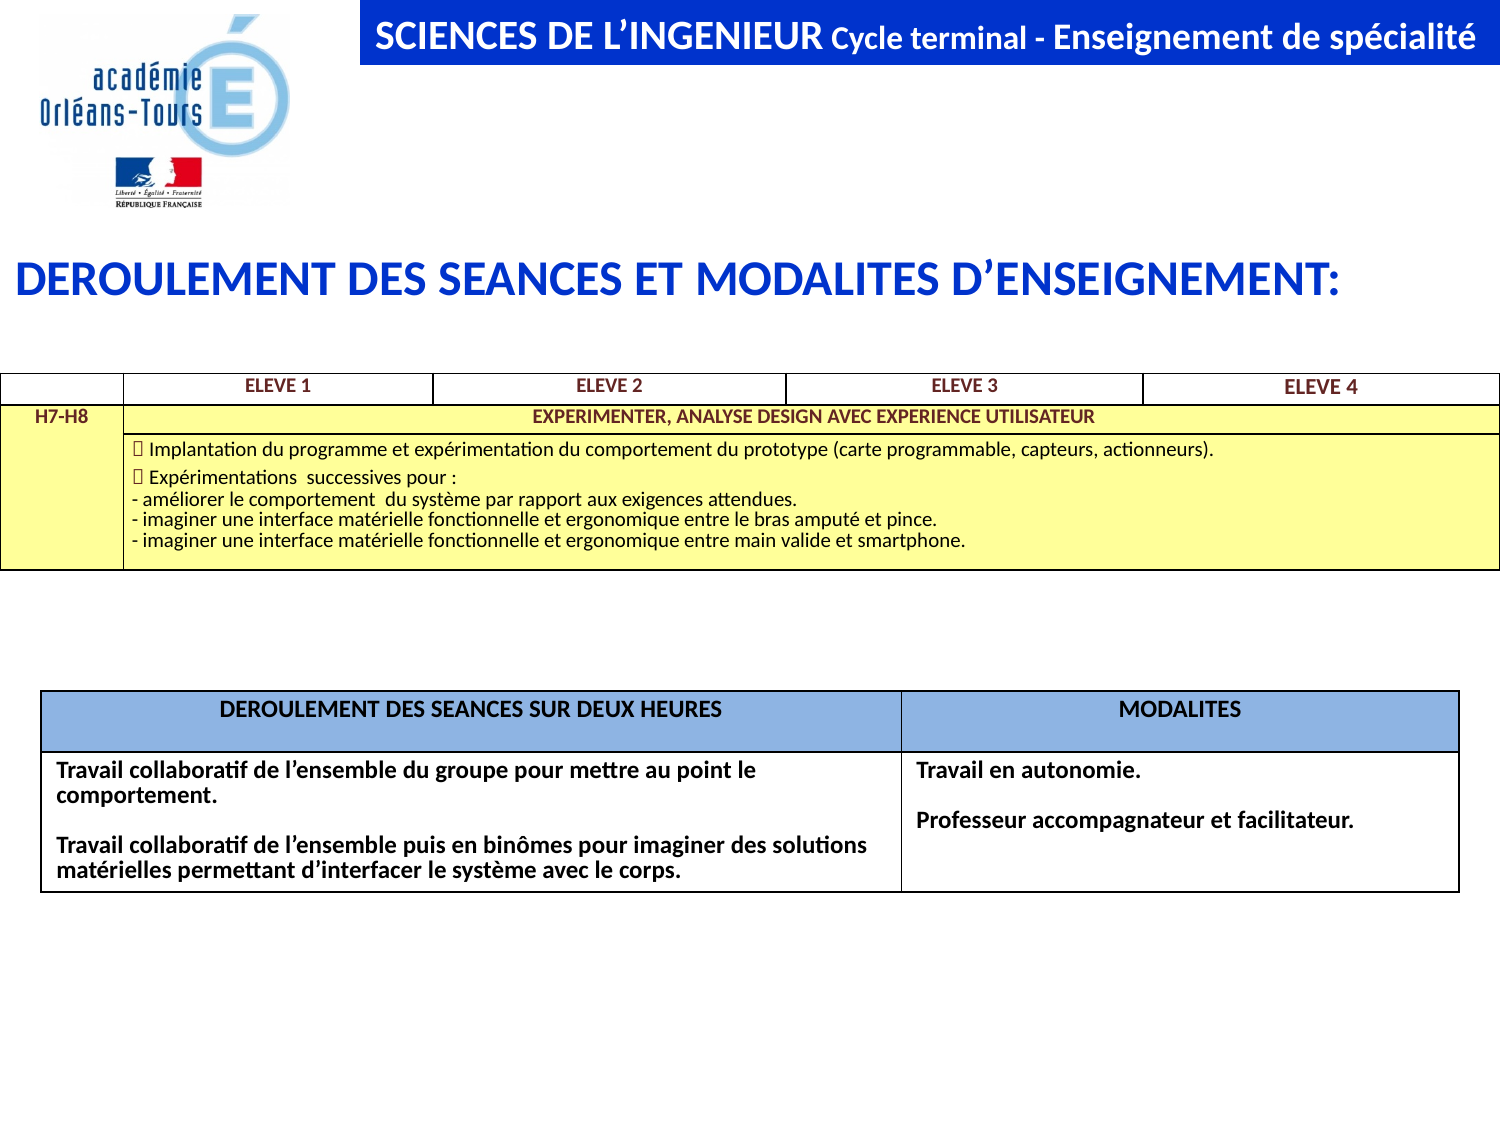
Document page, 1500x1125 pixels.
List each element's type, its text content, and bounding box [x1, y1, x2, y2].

table_header ELEVE 2 [434, 374, 785, 404]
table_cell Travail collaboratif de l’ensemble du groupe pour mettre au point le comportement. Travail collaboratif de l’ensemble puis en binômes pour imaginer des solutions matérielles permettant d’interfacer le système avec le corps. [42, 753, 901, 891]
table_cell Travail en autonomie. Professeur accompagnateur et facilitateur. [902, 753, 1458, 891]
table_cell H7-H8 [1, 406, 123, 569]
text_box SCIENCES DE L’INGENIEUR Cycle terminal - Enseignement de spécialité [360, 0, 1500, 65]
text_box DEROULEMENT DES SEANCES ET MODALITES D’ENSEIGNEMENT: [0, 208, 1471, 314]
picture [38, 13, 290, 208]
table_header ELEVE 1 [124, 374, 432, 404]
table_header [1, 374, 123, 404]
table_cell  Implantation du programme et expérimentation du comportement du prototype (carte programmable, capteurs, actionneurs).  Expérimentations successives pour : - améliorer le comportement du système par rapport aux exigences attendues. - imaginer une interface matérielle fonctionnelle et ergonomique entre le bras amputé et pince. - imaginer une interface matérielle fonctionnelle et ergonomique entre main valide et smartphone. [124, 435, 1499, 569]
table_header MODALITES [902, 692, 1458, 751]
table_header DEROULEMENT DES SEANCES SUR DEUX HEURES [42, 692, 901, 751]
table_header ELEVE 4 [1144, 374, 1499, 404]
table_cell EXPERIMENTER, ANALYSE DESIGN AVEC EXPERIENCE UTILISATEUR [124, 406, 1499, 433]
table_header ELEVE 3 [787, 374, 1142, 404]
